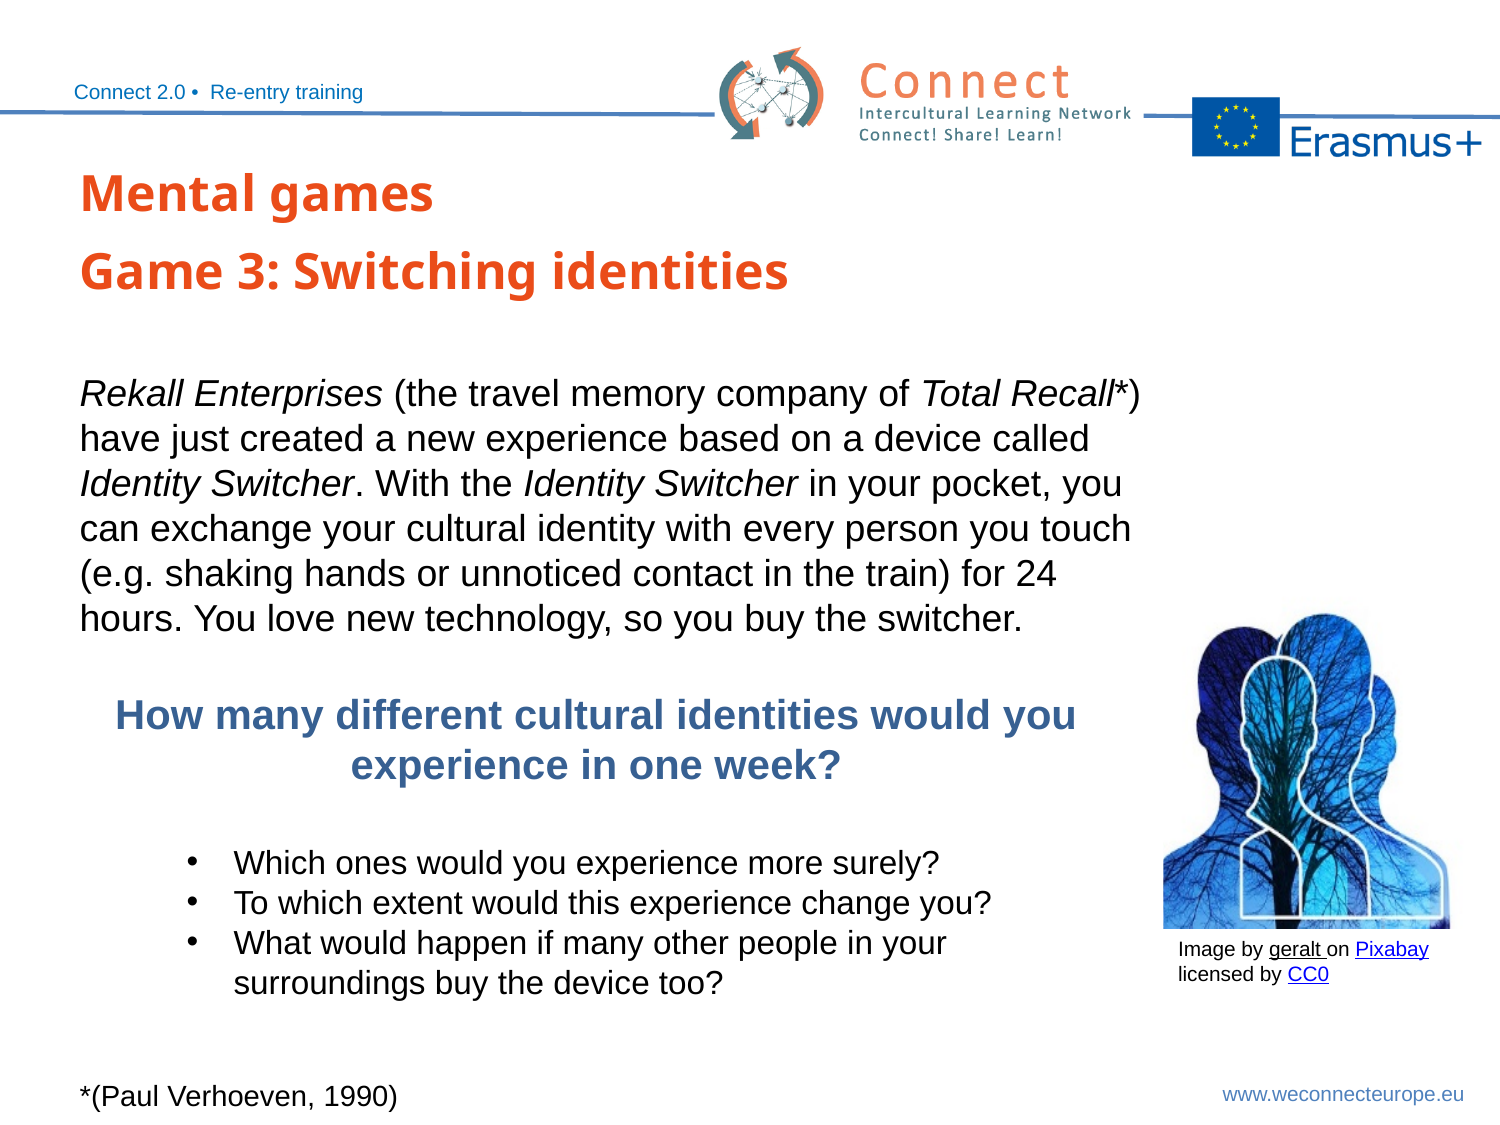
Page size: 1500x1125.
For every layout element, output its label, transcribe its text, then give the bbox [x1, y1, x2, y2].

text_box Rekall Enterprises (the travel memory company of Total Recall*) have just created a new experience based on a device called Identity Switcher. With the Identity Switcher in your pocket, you can exchange your cultural identity with every person you touch (e.g. shaking hands or unnoticed contact in the train) for 24 hours. You love new technology, so you buy the switcher. [64, 361, 1164, 647]
text_box *(Paul Verhoeven, 1990) [64, 1070, 715, 1120]
picture [1163, 574, 1468, 929]
text_box How many different cultural identities would you experience in one week? [5, 680, 1158, 796]
picture [714, 42, 1144, 153]
text_box Mental games [64, 153, 550, 229]
text_box Which ones would you experience more surely? To which extent would this experience change you? What would happen if many other people in your surroundings buy the device too? [171, 834, 1069, 1009]
text_box Game 3: Switching identities [64, 231, 1034, 307]
picture [1175, 80, 1498, 173]
text_box Image by geralt on Pixabay licensed by CC0 [1163, 936, 1468, 994]
